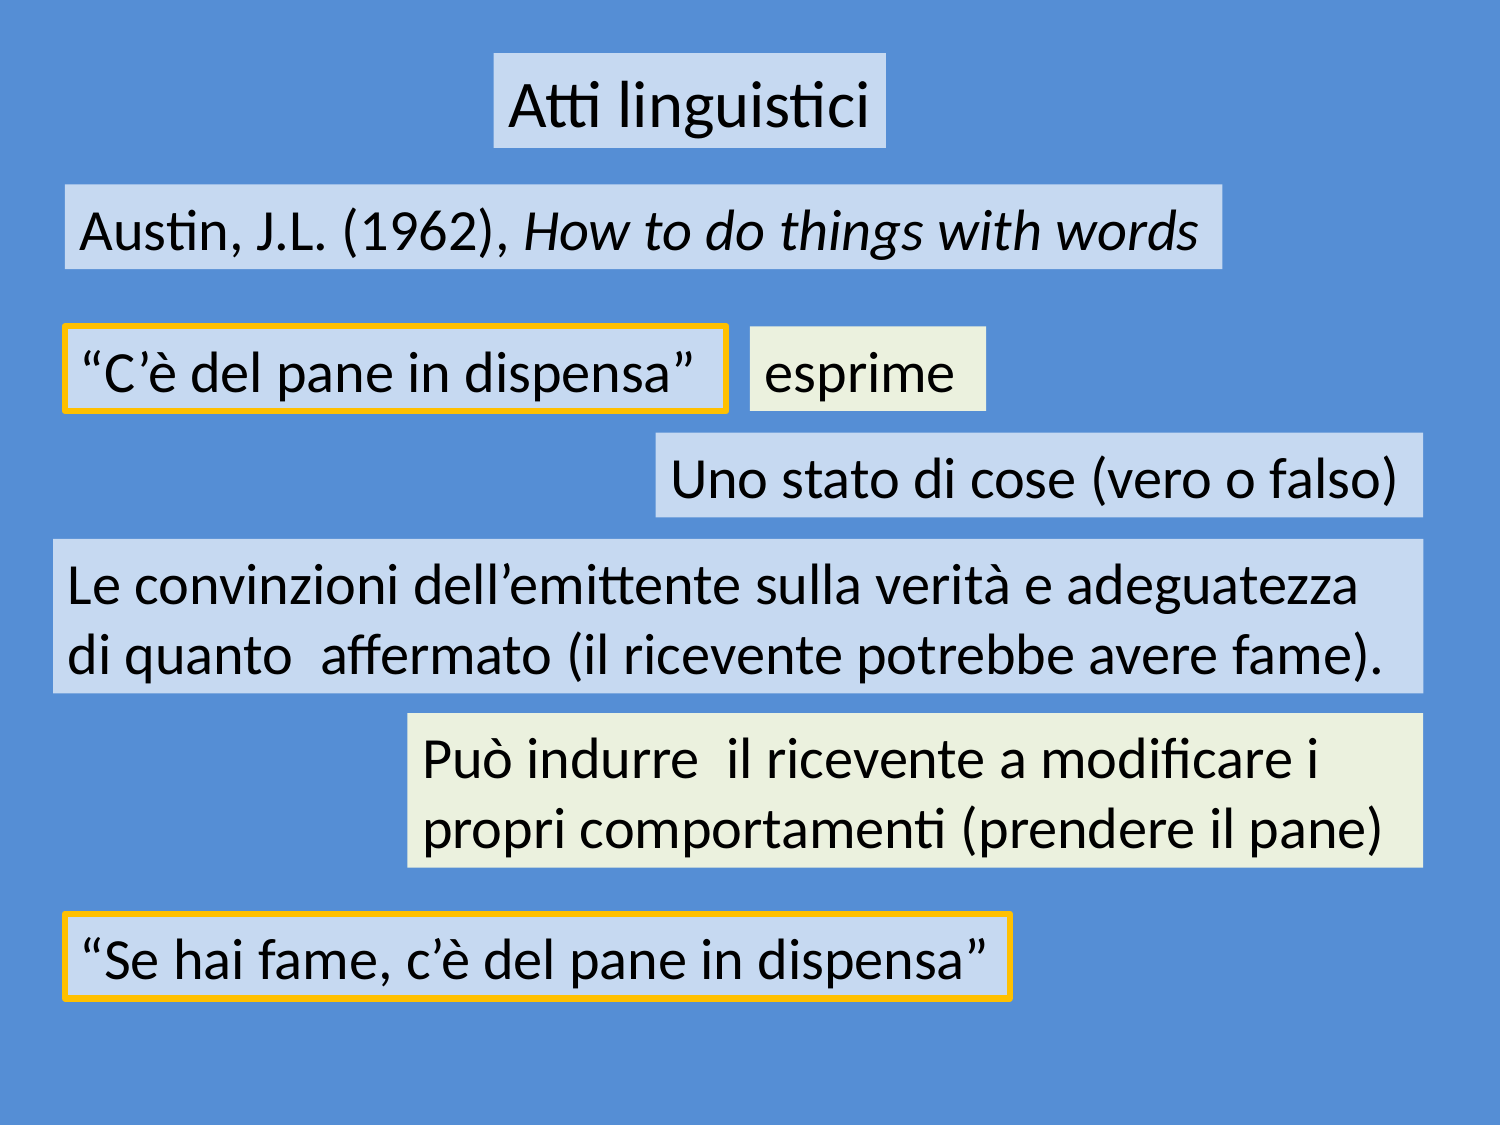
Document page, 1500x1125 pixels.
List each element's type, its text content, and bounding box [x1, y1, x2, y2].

text_box Uno stato di cose (vero o falso) [655, 432, 1424, 518]
text_box Austin, J.L. (1962), How to do things with words [64, 184, 1223, 270]
text_box Può indurre il ricevente a modificare i propri comportamenti (prendere il pane) [407, 713, 1424, 868]
text_box Atti linguistici [493, 53, 886, 148]
text_box Le convinzioni dell’emittente sulla verità e adeguatezza di quanto affermato (il ricevente potrebbe avere fame). [53, 538, 1424, 694]
text_box “Se hai fame, c’è del pane in dispensa” [64, 913, 1010, 999]
text_box “C’è del pane in dispensa” [64, 326, 727, 411]
text_box esprime [749, 326, 987, 411]
